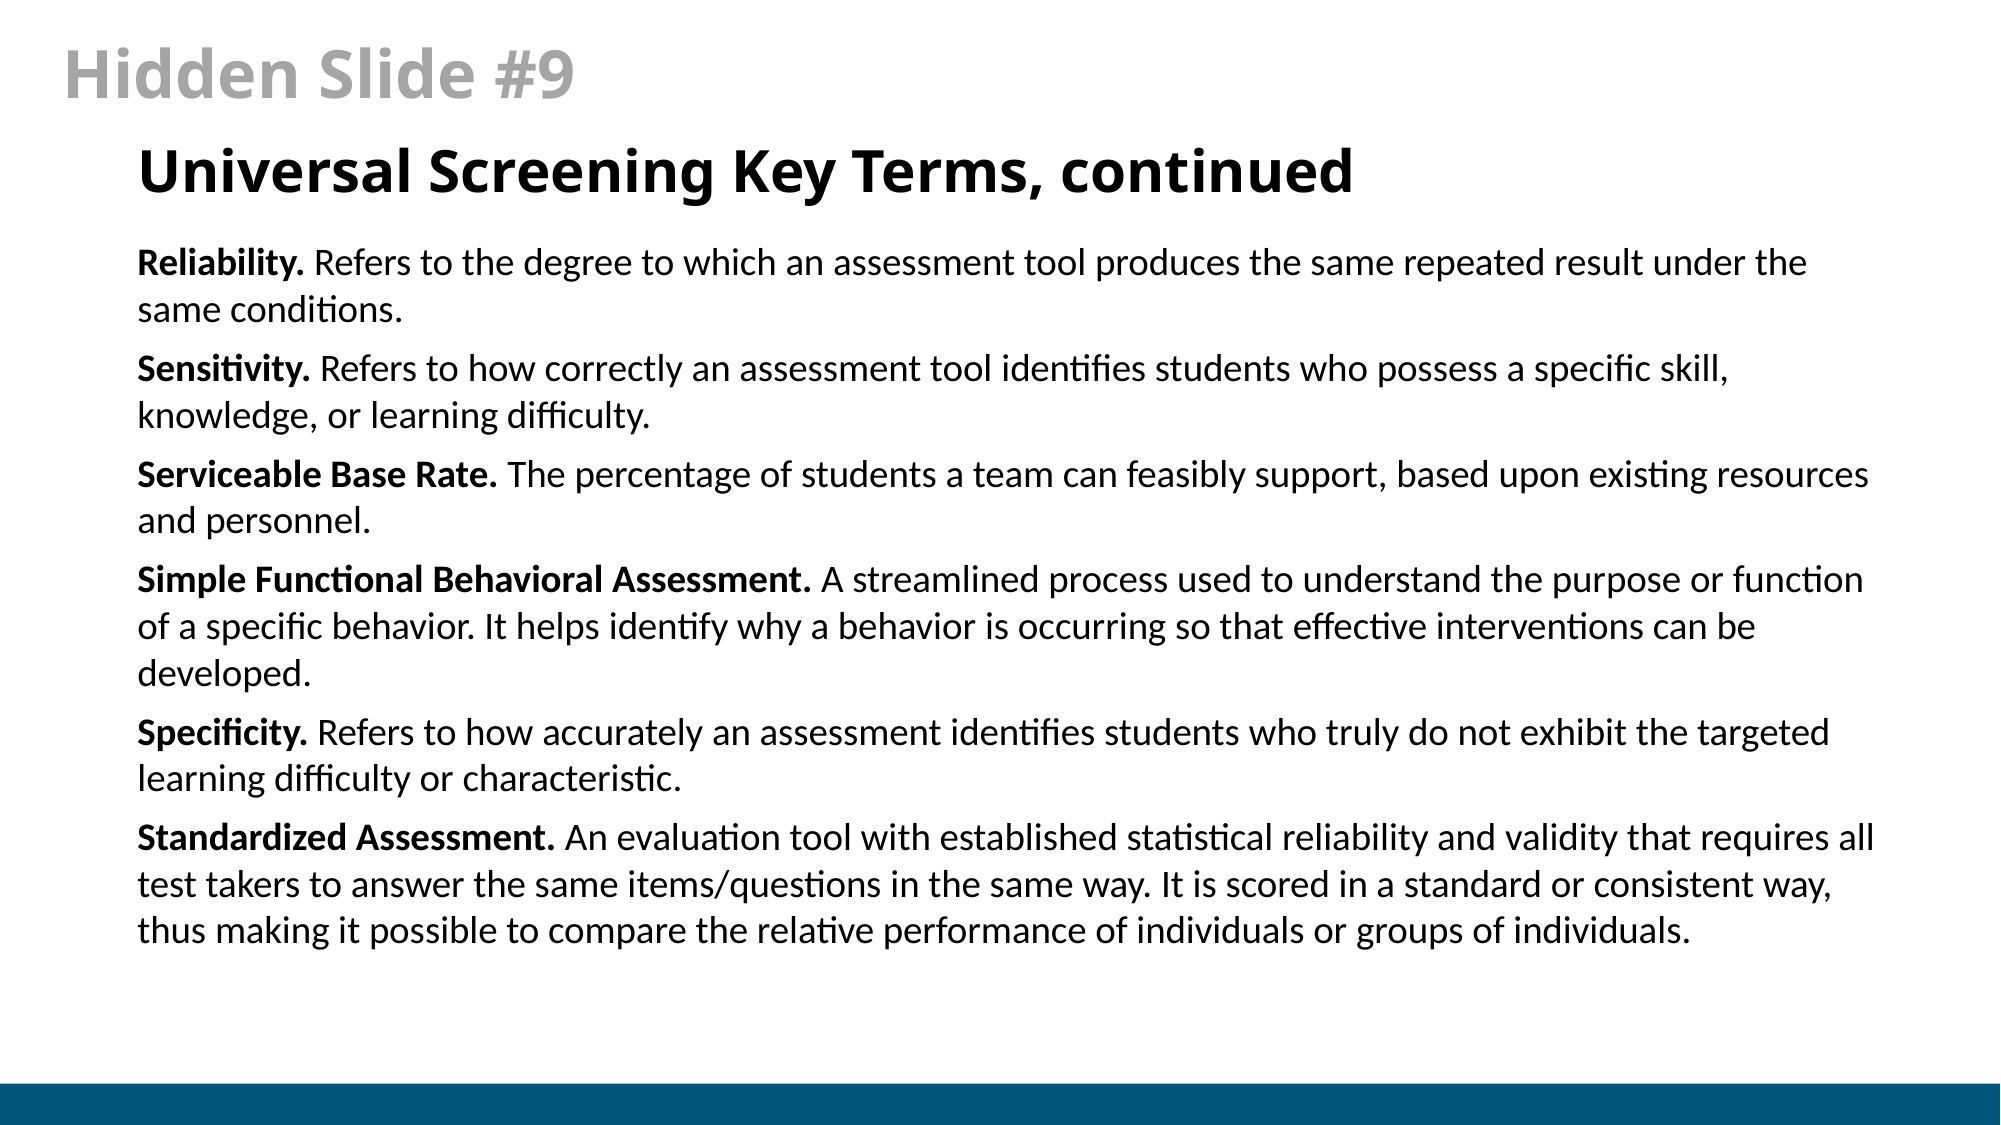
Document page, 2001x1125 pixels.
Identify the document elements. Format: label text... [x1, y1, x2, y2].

list Universal Screening Key Terms, continued [137, 142, 1897, 205]
title Hidden Slide #9 [62, 41, 1897, 104]
list Reliability. Refers to the degree to which an assessment tool produces the same repeated result under the same conditions. Sensitivity. Refers to how correctly an assessment tool identifies students who possess a specific skill, knowledge, or learning difficulty. Serviceable Base Rate. The percentage of students a team can feasibly support, based upon existing resources and personnel. Simple Functional Behavioral Assessment. A streamlined process used to understand the purpose or function of a specific behavior. It helps identify why a behavior is occurring so that effective interventions can be developed. Specificity. Refers to how accurately an assessment identifies students who truly do not exhibit the targeted learning difficulty or characteristic. Standardized Assessment. An evaluation tool with established statistical reliability and validity that requires all test takers to answer the same items/questions in the same way. It is scored in a standard or consistent way, thus making it possible to compare the relative performance of individuals or groups of individuals. [137, 236, 1897, 934]
